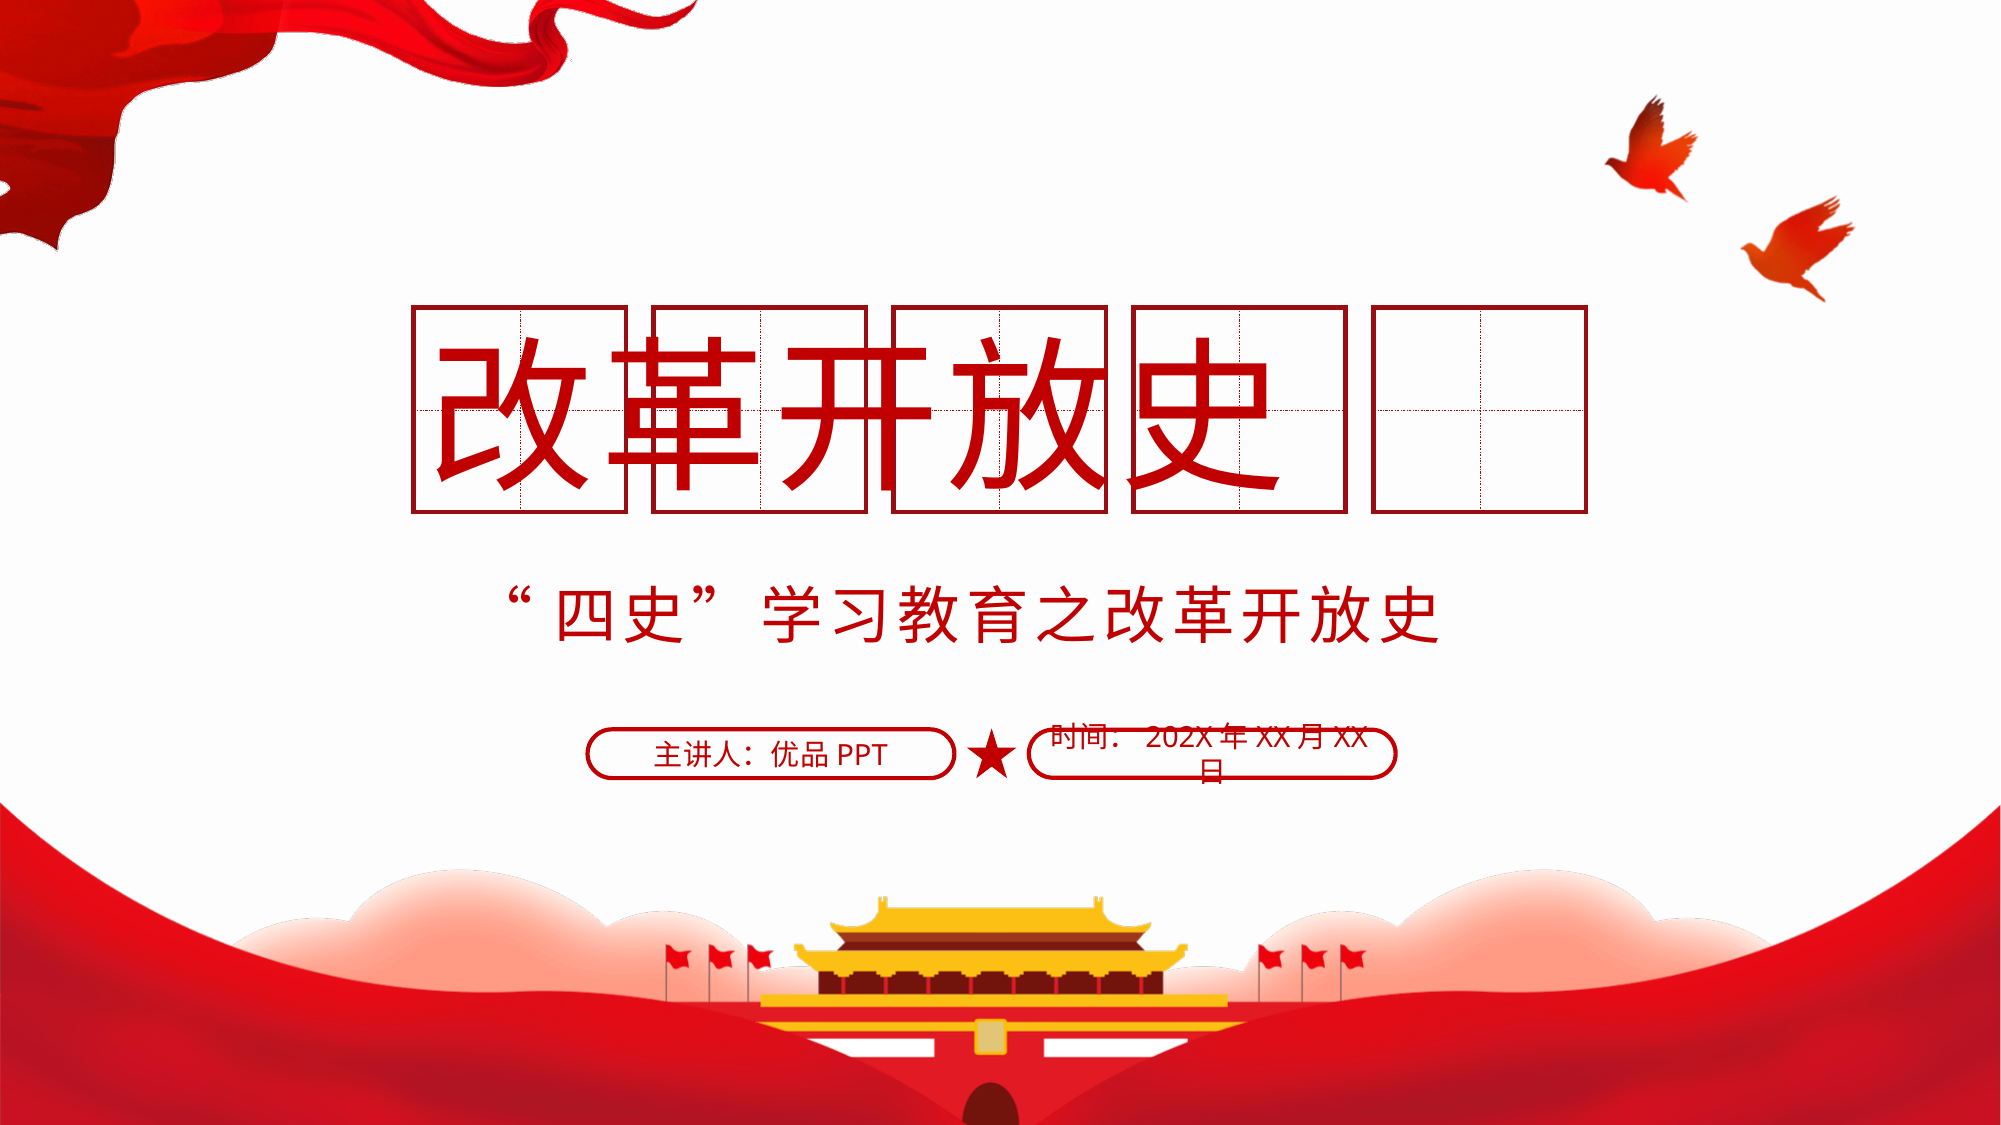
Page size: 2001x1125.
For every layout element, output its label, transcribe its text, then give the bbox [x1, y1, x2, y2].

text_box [413, 307, 1587, 512]
text_box [989, 728, 995, 737]
text_box 时间：202X年XX月XX日 [1035, 729, 1389, 737]
text_box “四史”学习教育之改革开放史 [455, 568, 1545, 659]
picture [1579, 81, 1942, 338]
text_box 主讲人：优品PPT [594, 729, 948, 737]
picture [0, 0, 711, 255]
picture [0, 737, 2001, 1125]
text_box 改革开放史 [412, 303, 1588, 518]
